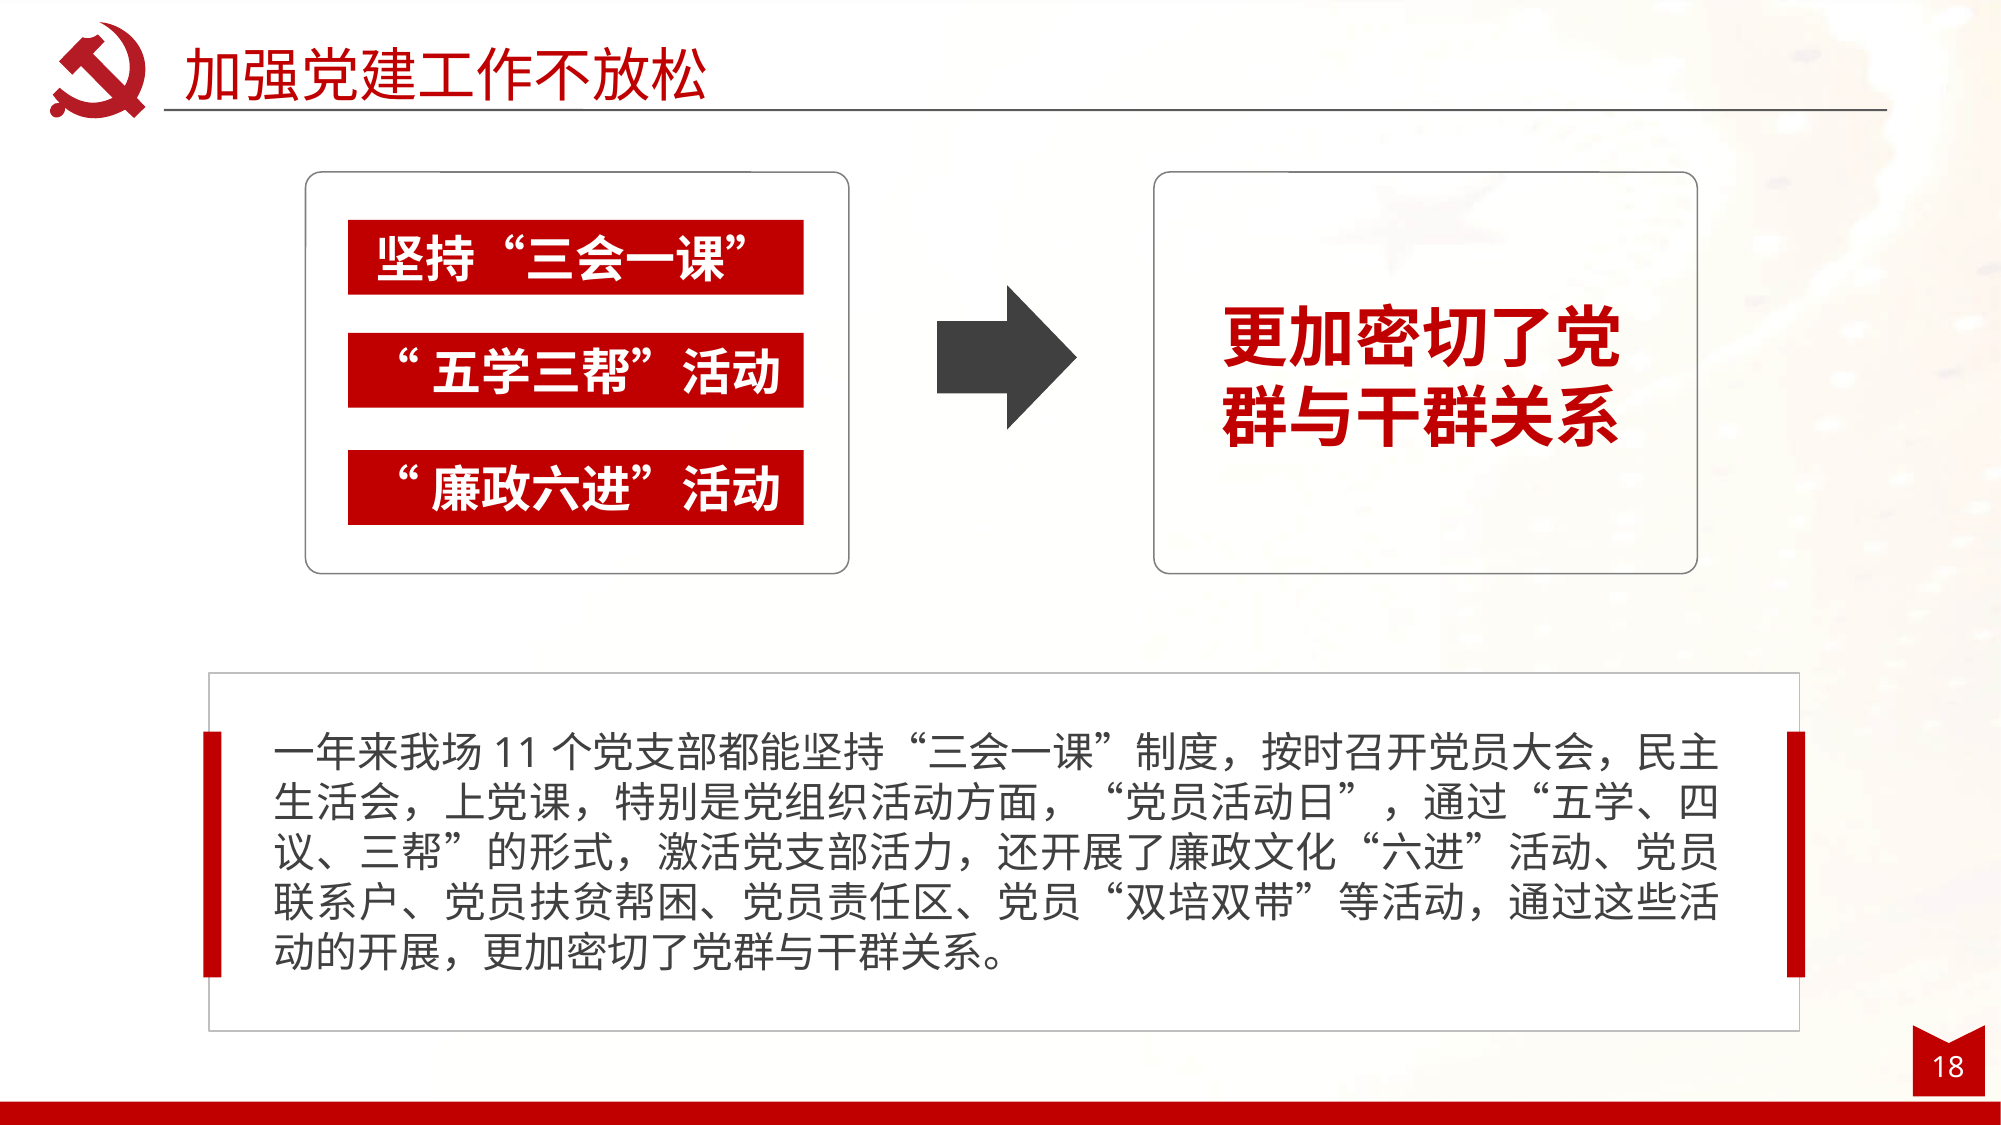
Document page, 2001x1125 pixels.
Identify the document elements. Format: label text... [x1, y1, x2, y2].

text_box [1153, 171, 1698, 574]
text_box 更加密切了党群与干群关系 [1204, 287, 1641, 462]
text_box [49, 22, 146, 119]
text_box [209, 672, 1800, 1031]
text_box 一年来我场11个党支部都能坚持“三会一课”制度，按时召开党员大会，民主生活会，上党课，特别是党组织活动方面，“党员活动日”，通过“五学、四议、三帮”的形式，激活党支部活力，还开展了廉政文化“六进”活动、党员联系户、党员扶贫帮困、党员责任区、党员“双培双带”等活动，通过这些活动的开展，更加密切了党群与干群关系。 [259, 718, 1735, 983]
text_box 加强党建工作不放松 [169, 111, 1573, 116]
text_box [305, 171, 849, 574]
text_box [1787, 731, 1806, 978]
picture [0, 0, 2001, 1101]
text_box 加强党建工作不放松 [169, 29, 1573, 110]
text_box [203, 731, 222, 978]
text_box [937, 285, 1077, 430]
